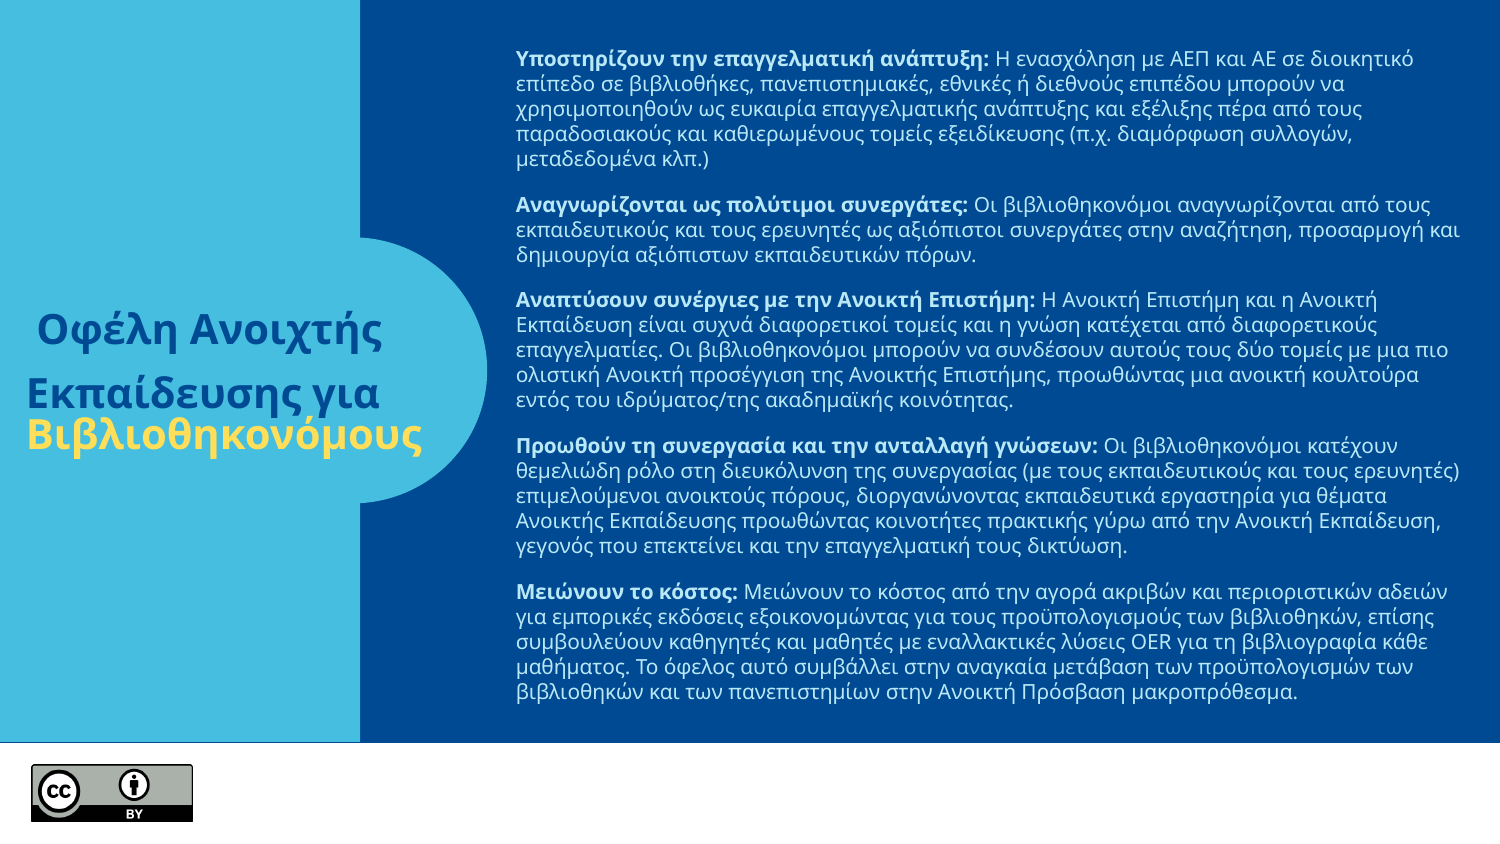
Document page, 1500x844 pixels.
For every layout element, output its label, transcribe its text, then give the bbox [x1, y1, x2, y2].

text_box [259, 237, 446, 274]
text_box Υποστηρίζουν την επαγγελματική ανάπτυξη: Η ενασχόληση με ΑΕΠ και ΑΕ σε διοικητικό επίπεδο σε βιβλιοθήκες, πανεπιστημιακές, εθνικές ή διεθνούς επιπέδου μπορούν να χρησιμοποιηθούν ως ευκαιρία επαγγελματικής ανάπτυξης και εξέλιξης πέρα από τους παραδοσιακούς και καθιερωμένους τομείς εξειδίκευσης (π.χ. διαμόρφωση συλλογών, μεταδεδομένα κλπ.) Αναγνωρίζονται ως πολύτιμοι συνεργάτες: Οι βιβλιοθηκονόμοι αναγνωρίζονται από τους εκπαιδευτικούς και τους ερευνητές ως αξιόπιστοι συνεργάτες στην αναζήτηση, προσαρμογή και δημιουργία αξιόπιστων εκπαιδευτικών πόρων. Αναπτύσουν συνέργιες με την Ανοικτή Επιστήμη: Η Ανοικτή Επιστήμη και η Ανοικτή Εκπαίδευση είναι συχνά διαφορετικοί τομείς και η γνώση κατέχεται από διαφορετικούς επαγγελματίες. Οι βιβλιοθηκονόμοι μπορούν να συνδέσουν αυτούς τους δύο τομείς με μια πιο ολιστική Ανοικτή προσέγγιση της Ανοικτής Επιστήμης, προωθώντας μια ανοικτή κουλτούρα εντός του ιδρύματος/της ακαδημαϊκής κοινότητας. Προωθούν τη συνεργασία και την ανταλλαγή γνώσεων: Οι βιβλιοθηκονόμοι κατέχουν θεμελιώδη ρόλο στη διευκόλυνση της συνεργασίας (με τους εκπαιδευτικούς και τους ερευνητές) επιμελούμενοι ανοικτούς πόρους, διοργανώνοντας εκπαιδευτικά εργαστηρία για θέματα Ανοικτής Εκπαίδευσης προωθώντας κοινοτήτες πρακτικής γύρω από την Ανοικτή Εκπαίδευση, γεγονός που επεκτείνει και την επαγγελματική τους δικτύωση. Μειώνουν το κόστος: Μειώνουν το κόστος από την αγορά ακριβών και περιοριστικών αδειών για εμπορικές εκδόσεις εξοικονομώντας για τους προϋπολογισμούς των βιβλιοθηκών, επίσης συμβουλεύουν καθηγητές και μαθητές με εναλλακτικές λύσεις ΟΕR για τη βιβλιογραφία κάθε μαθήματος. Το όφελος αυτό συμβάλλει στην αναγκαία μετάβαση των προϋπολογισμών των βιβλιοθηκών και των πανεπιστημίων στην Ανοικτή Πρόσβαση μακροπρόθεσμα. [500, 30, 1490, 719]
text_box [0, 750, 1500, 844]
text_box [0, 0, 361, 742]
text_box Οφέλη Ανοιχτής Εκπαίδευσης για Βιβλιοθηκονόμους [10, 274, 488, 513]
picture [31, 764, 193, 822]
